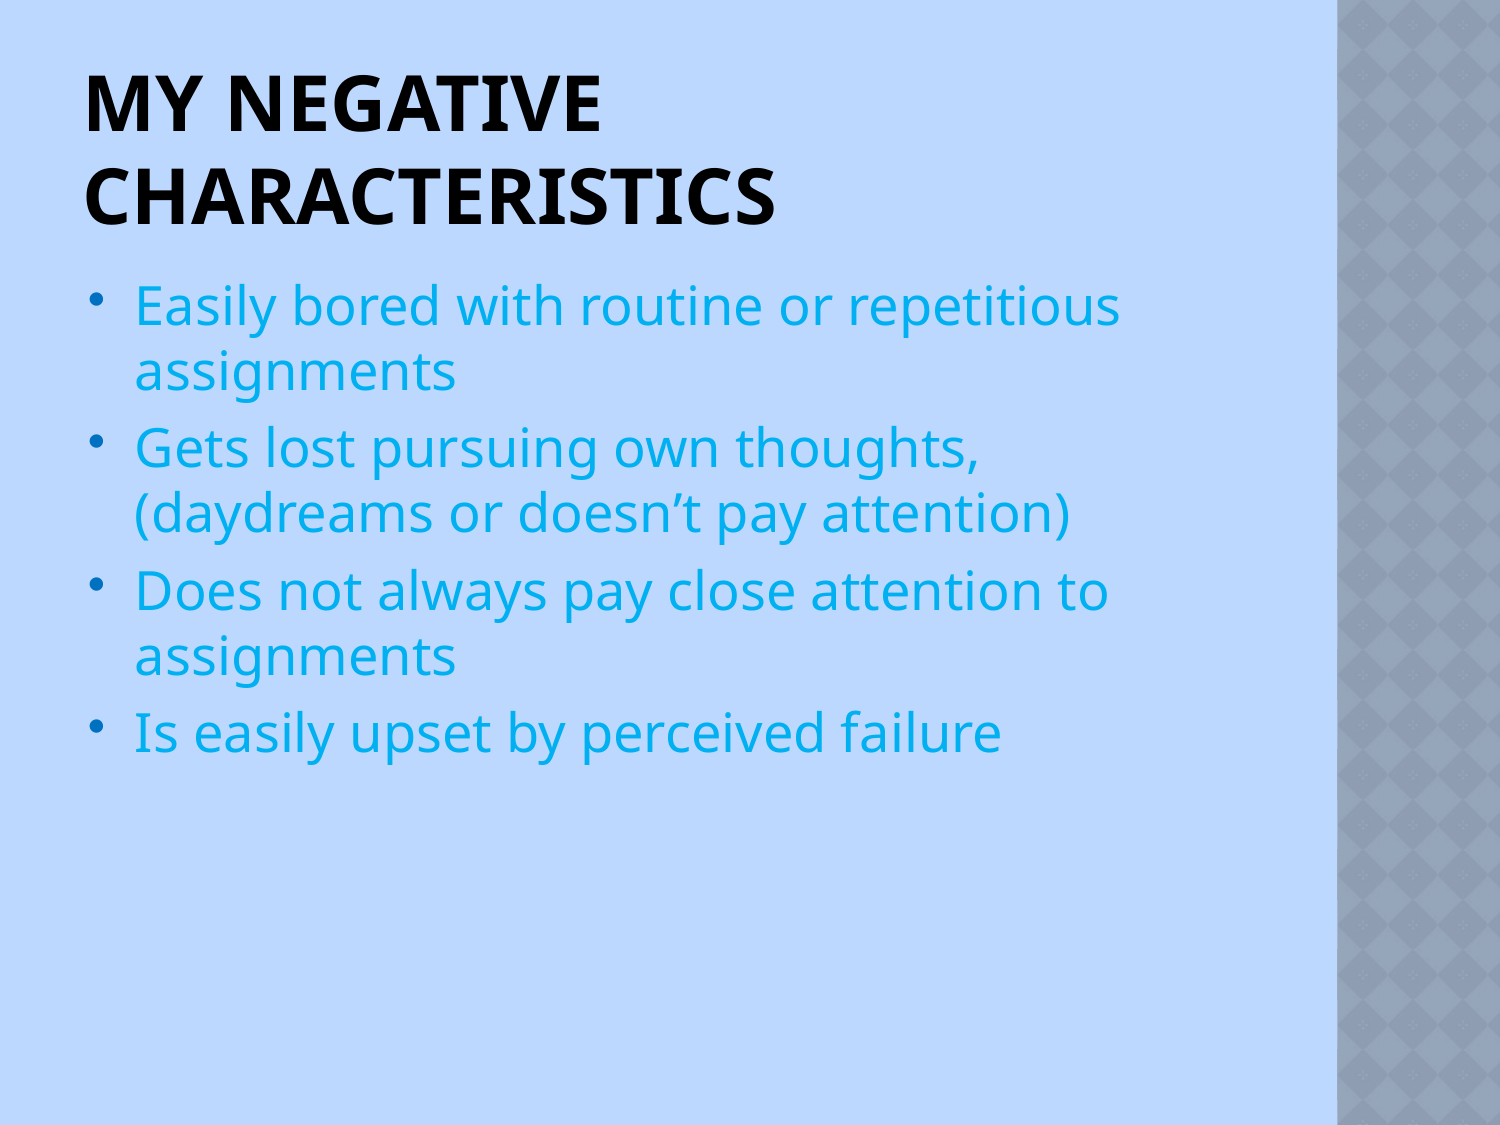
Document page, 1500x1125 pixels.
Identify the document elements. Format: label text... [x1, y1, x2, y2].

list Easily bored with routine or repetitious assignments Gets lost pursuing own thoughts, (daydreams or doesn’t pay attention) Does not always pay close attention to assignments Is easily upset by perceived failure [75, 264, 1263, 1059]
title My Negative Characteristics [75, 52, 1263, 240]
